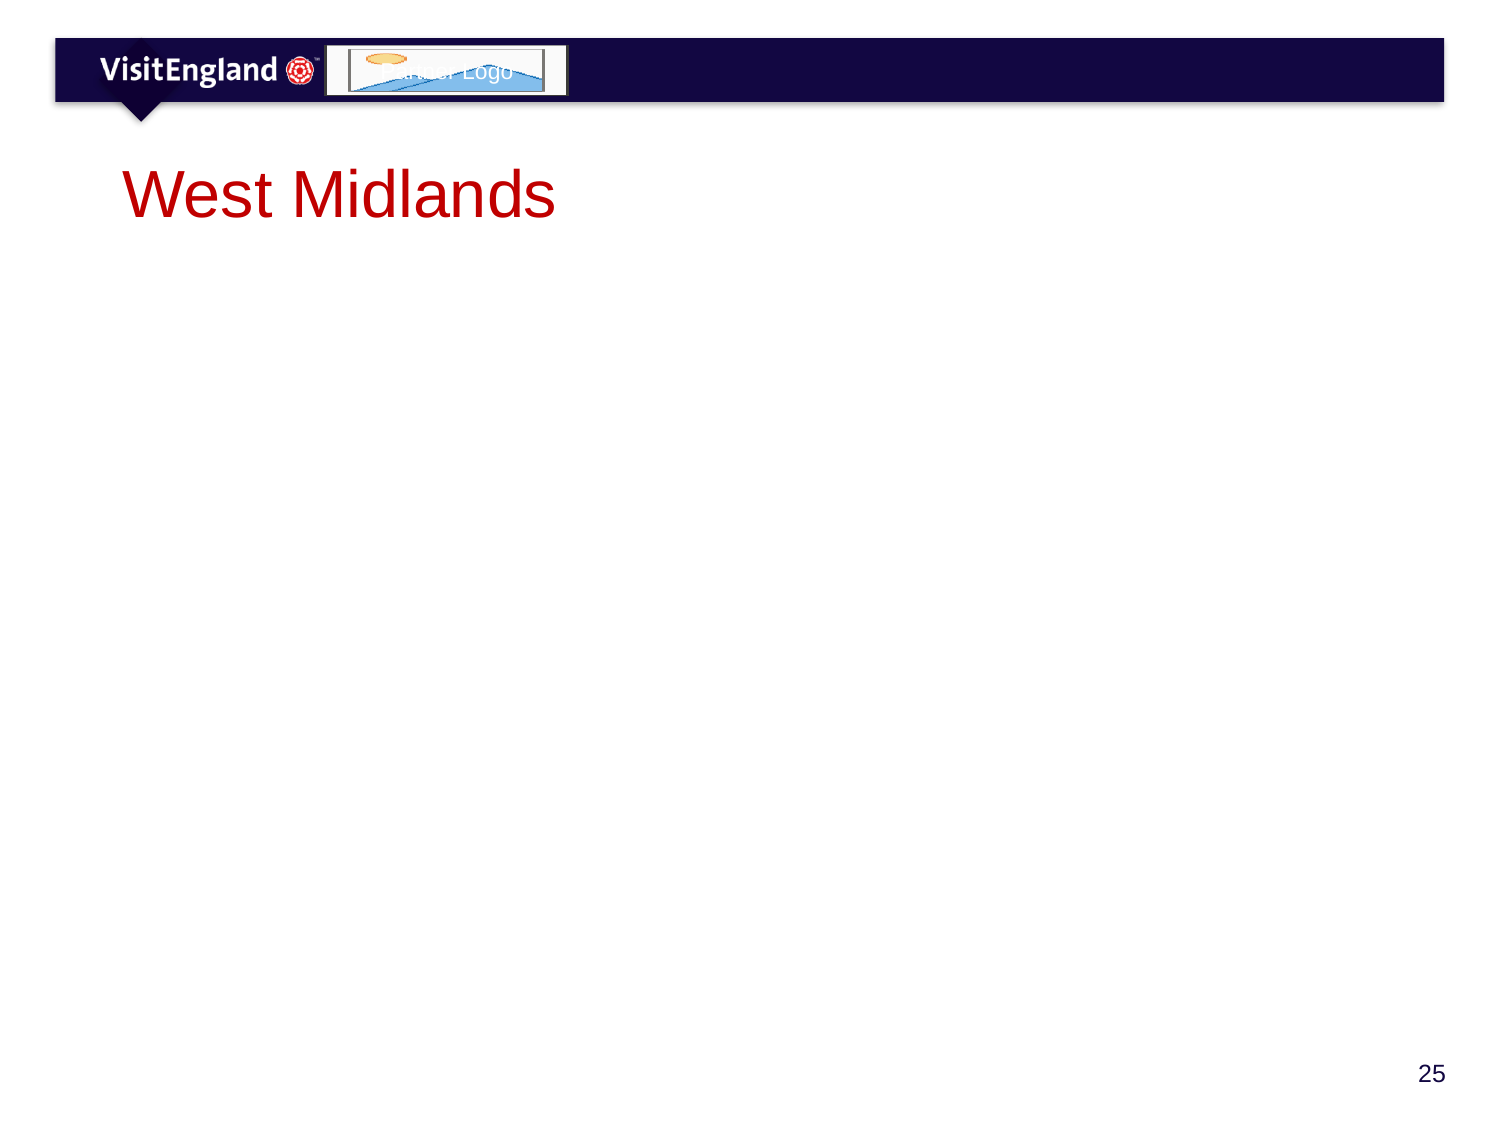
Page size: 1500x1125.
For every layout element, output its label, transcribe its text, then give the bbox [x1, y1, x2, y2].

picture [95, 42, 579, 98]
title West Midlands [107, 143, 1445, 276]
